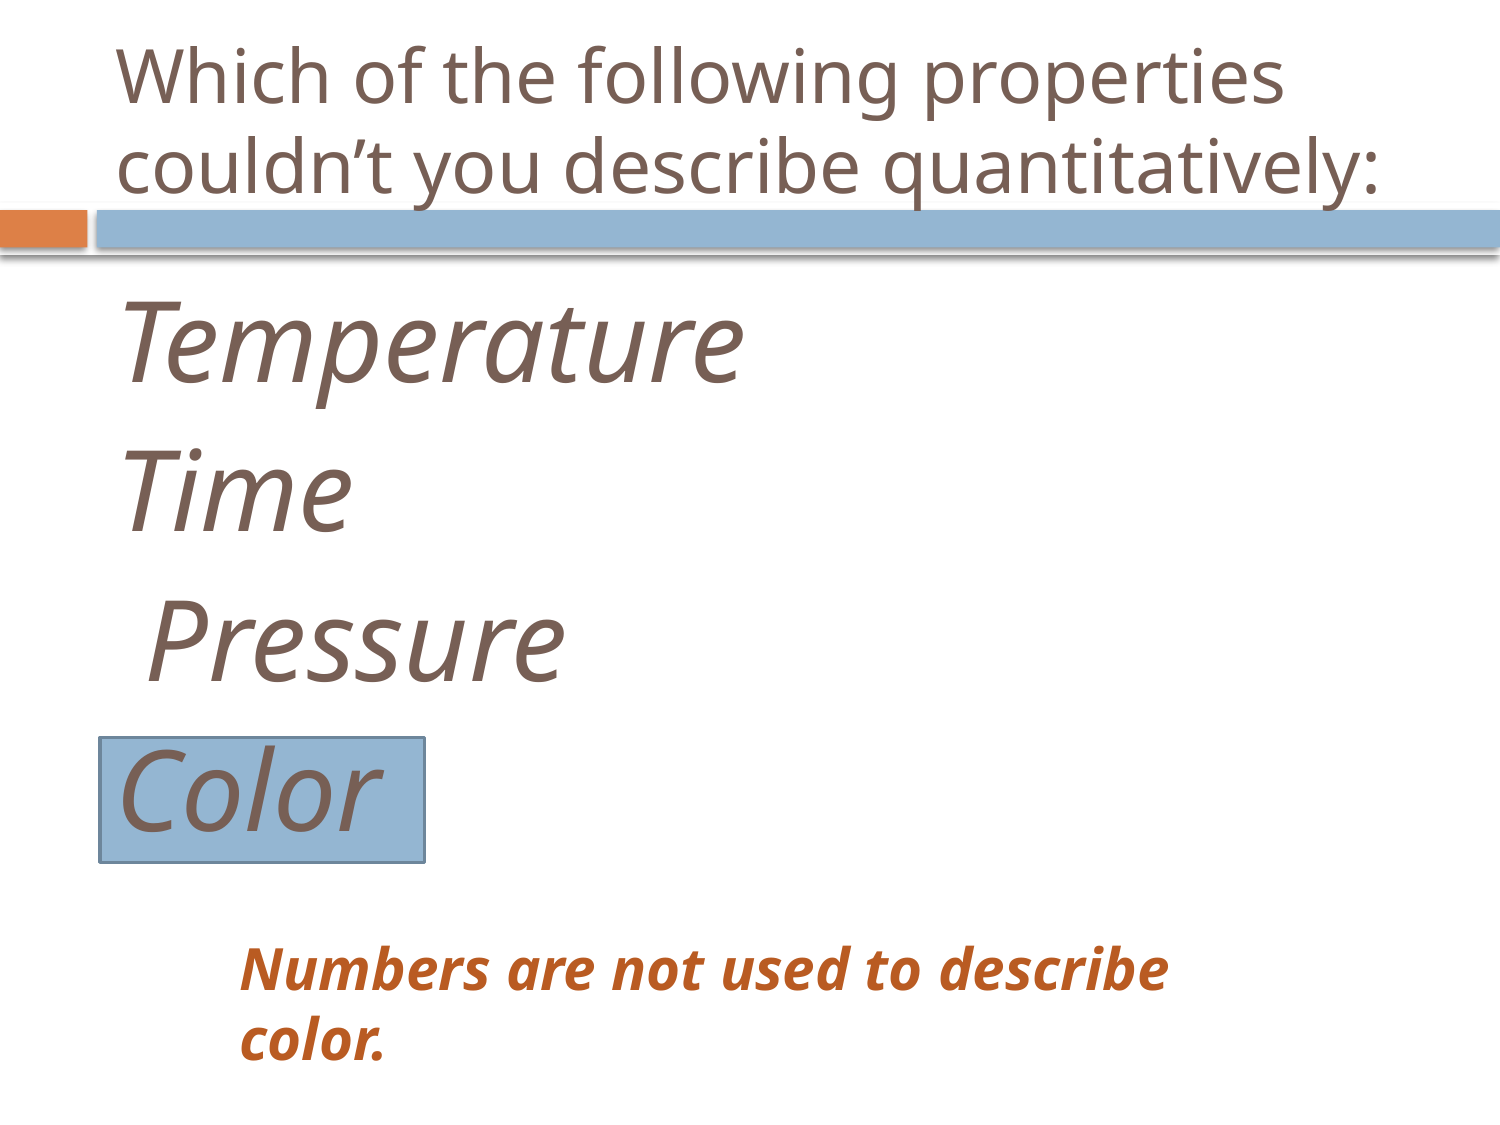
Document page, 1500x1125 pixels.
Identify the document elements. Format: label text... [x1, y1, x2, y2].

list Temperature Time Pressure Color [100, 262, 1438, 1000]
title Which of the following properties couldn’t you describe quantitatively: [100, 37, 1438, 200]
text_box Numbers are not used to describe color. [225, 924, 1238, 1080]
